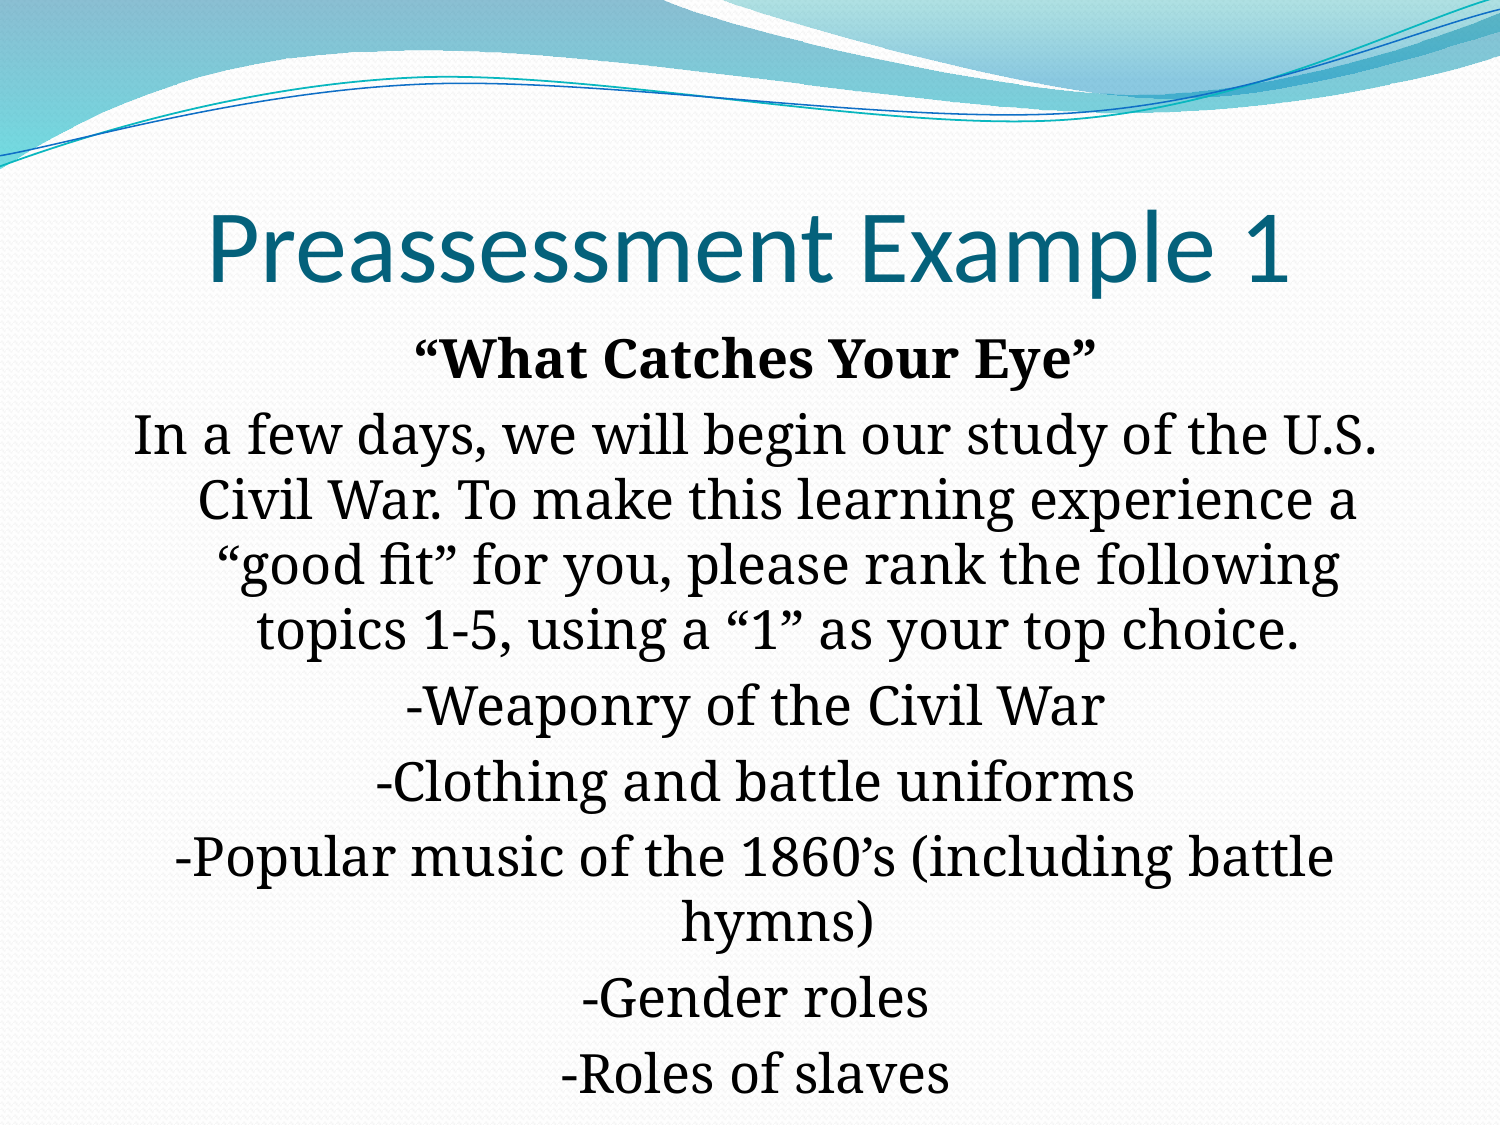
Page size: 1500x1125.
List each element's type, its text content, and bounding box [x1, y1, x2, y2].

title Preassessment Example 1 [75, 115, 1425, 303]
list “What Catches Your Eye” In a few days, we will begin our study of the U.S. Civil War. To make this learning experience a “good fit” for you, please rank the following topics 1-5, using a “1” as your top choice. -Weaponry of the Civil War -Clothing and battle uniforms -Popular music of the 1860’s (including battle hymns) -Gender roles -Roles of slaves [75, 317, 1438, 1063]
